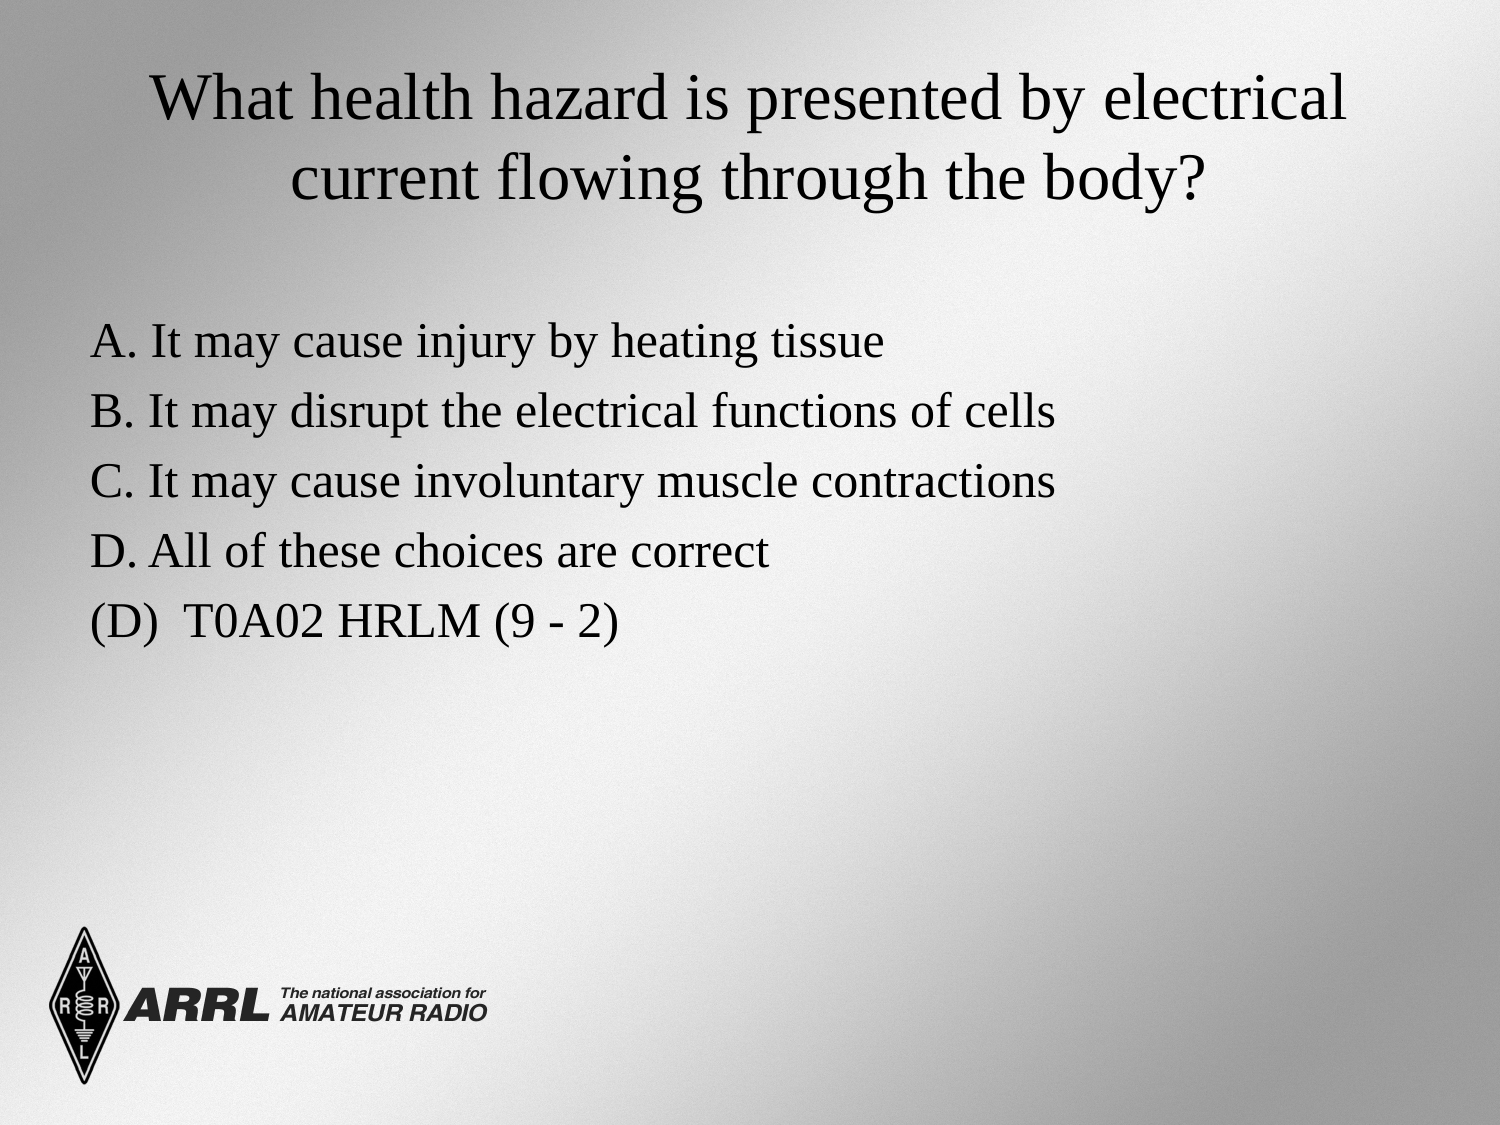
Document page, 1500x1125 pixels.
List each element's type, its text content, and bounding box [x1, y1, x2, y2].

picture [0, 0, 1500, 1125]
title What health hazard is presented by electrical current flowing through the body? [75, 45, 1425, 233]
list A. It may cause injury by heating tissue B. It may disrupt the electrical functions of cells C. It may cause involuntary muscle contractions D. All of these choices are correct (D) T0A02 HRLM (9 - 2) [75, 299, 1425, 1005]
